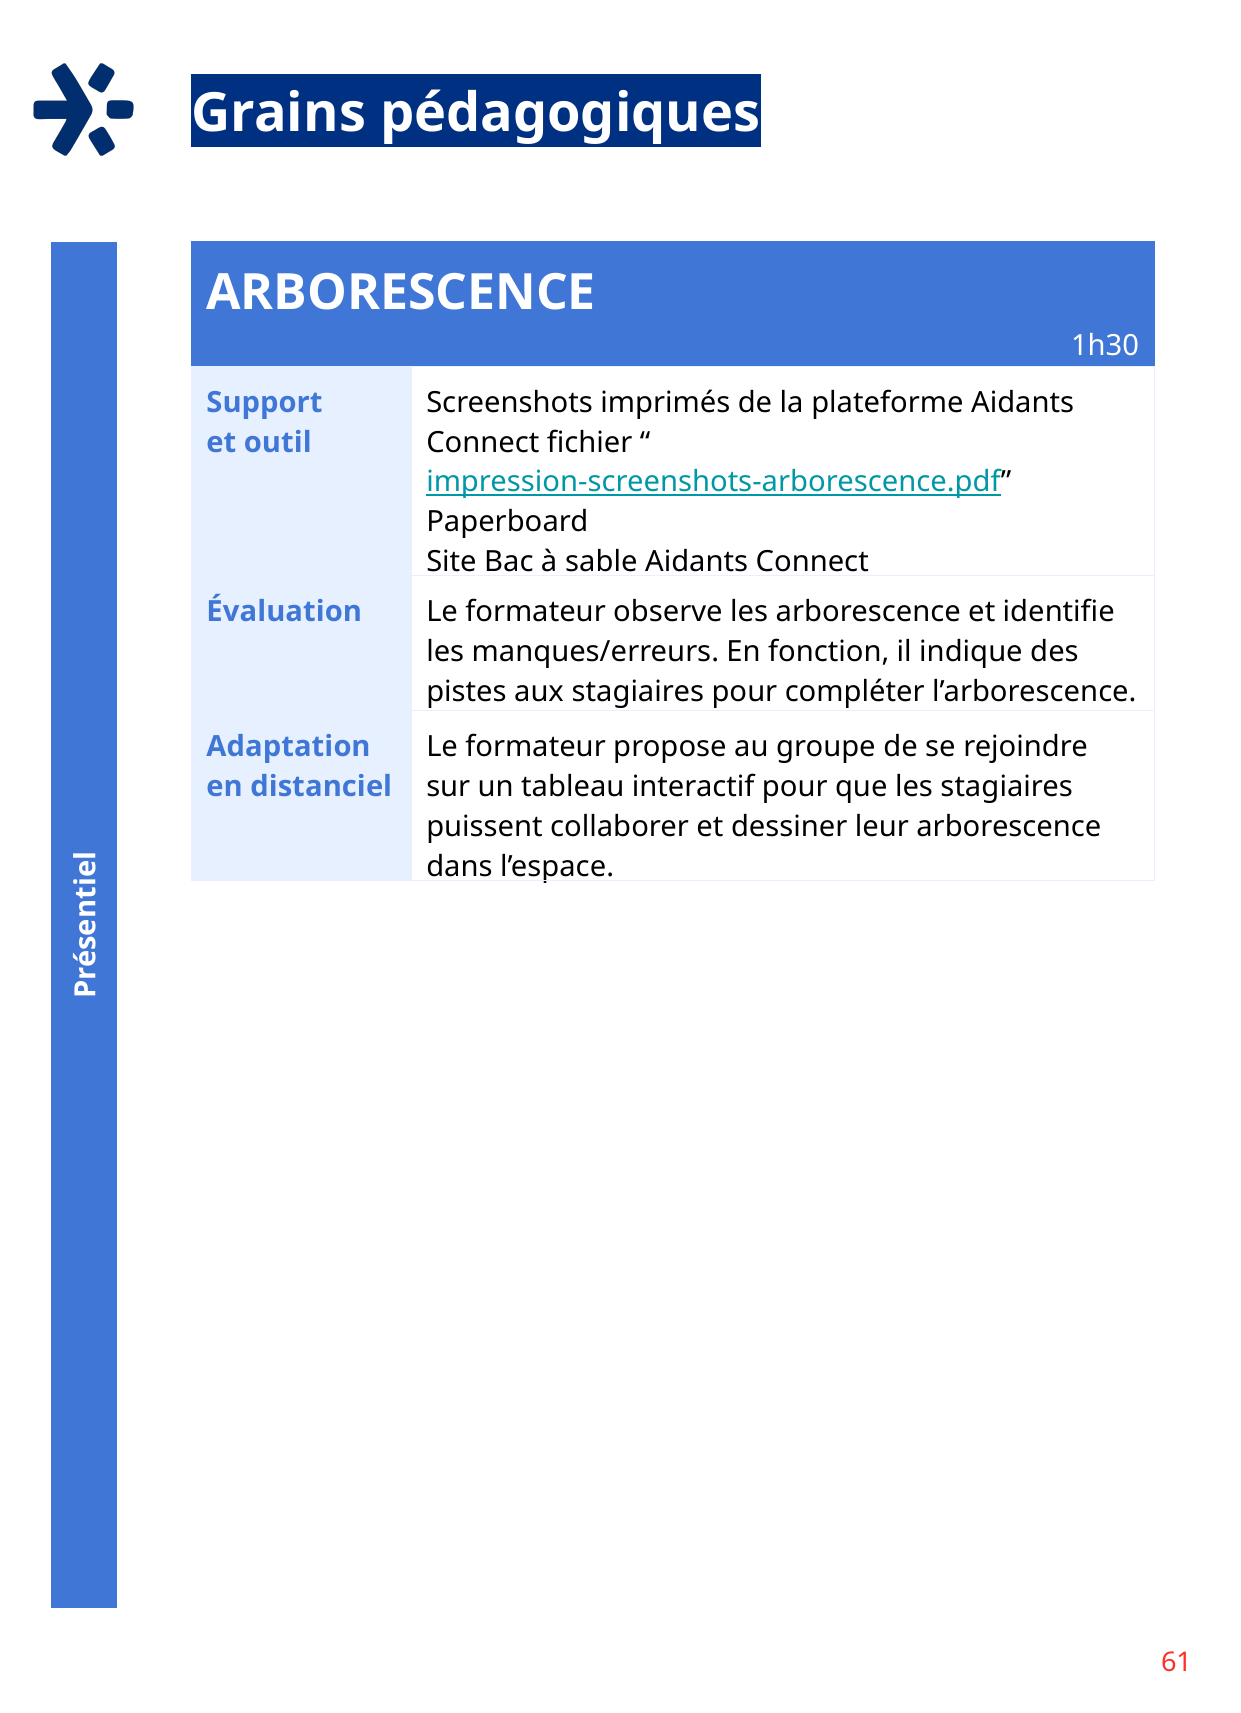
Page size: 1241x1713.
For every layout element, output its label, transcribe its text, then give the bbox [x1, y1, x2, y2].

table_cell Screenshots imprimés de la plateforme Aidants Connect fichier “impression-screenshots-arborescence.pdf” Paperboard Site Bac à sable Aidants Connect [412, 367, 1154, 575]
table_cell Le formateur observe les arborescence et identifie les manques/erreurs. En fonction, il indique des pistes aux stagiaires pour compléter l’arborescence. [412, 576, 1154, 710]
slide_number ‹#› [1136, 1621, 1211, 1705]
table_cell Adaptation en distanciel [192, 711, 411, 880]
table_header ARBORESCENCE 1h30 [192, 242, 1154, 366]
picture [32, 61, 135, 157]
table_cell Support et outil [192, 367, 411, 575]
table_cell Évaluation [192, 576, 411, 710]
text_box Grains pédagogiques [185, 71, 916, 148]
table_cell Le formateur propose au groupe de se rejoindre sur un tableau interactif pour que les stagiaires puissent collaborer et dessiner leur arborescence dans l’espace. [412, 711, 1154, 880]
text_box Présentiel [49, 241, 118, 1610]
